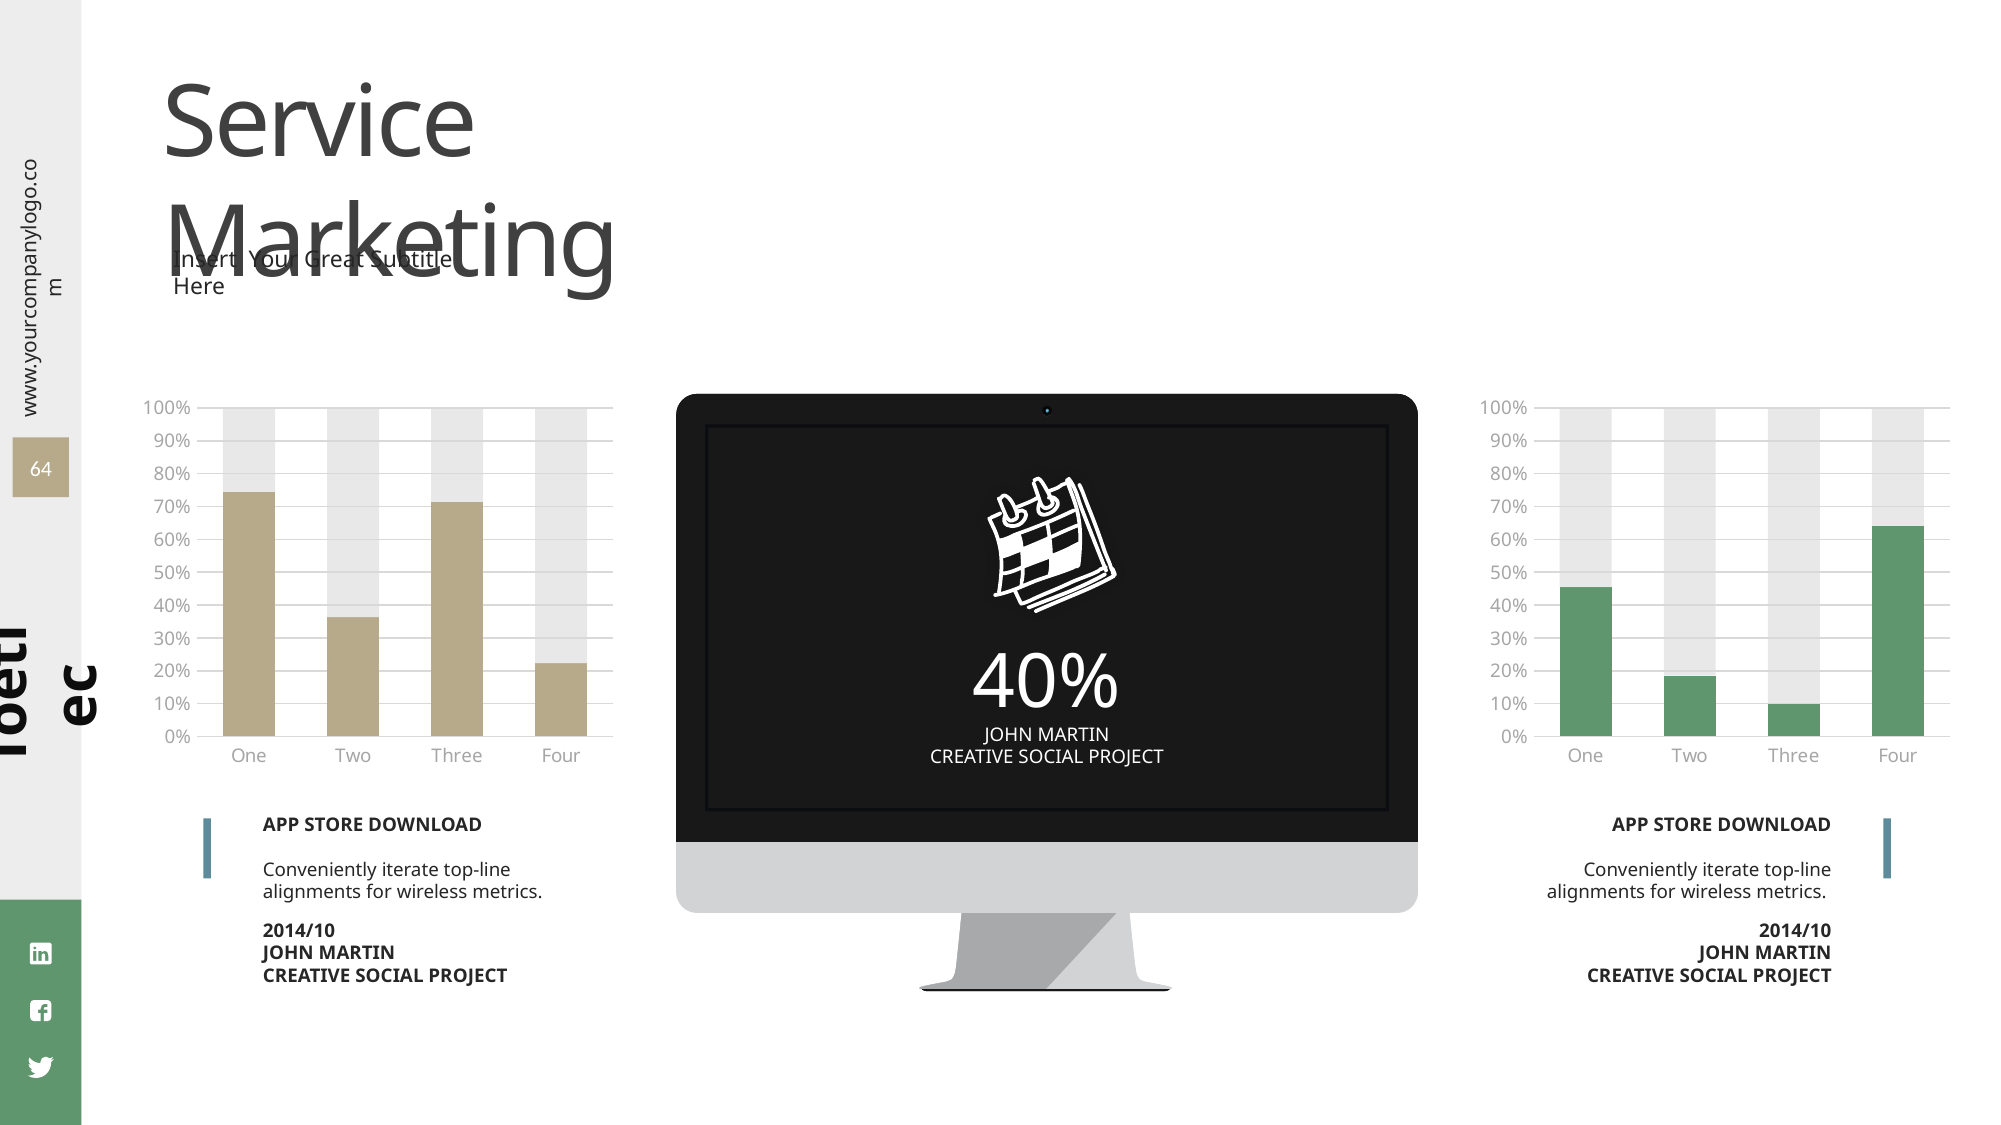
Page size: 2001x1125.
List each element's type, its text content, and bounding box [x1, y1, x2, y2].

text_box Service Marketing [147, 116, 677, 236]
slide_number 64 [12, 437, 69, 498]
chart [132, 386, 624, 777]
text_box APP STORE DOWNLOAD Conveniently iterate top-line alignments for wireless metrics. [248, 804, 564, 910]
chart [1469, 386, 1960, 777]
text_box APP STORE DOWNLOAD Conveniently iterate top-line alignments for wireless metrics. [1530, 804, 1847, 910]
text_box Insert Your Great Subtitle Here [158, 237, 512, 307]
text_box [1882, 817, 1892, 879]
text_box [676, 393, 1418, 992]
text_box [202, 817, 212, 879]
text_box 2014/10 JOHN MARTIN CREATIVE SOCIAL PROJECT [248, 911, 564, 994]
picture [708, 425, 1390, 809]
text_box 2014/10 JOHN MARTIN CREATIVE SOCIAL PROJECT [1530, 911, 1847, 994]
